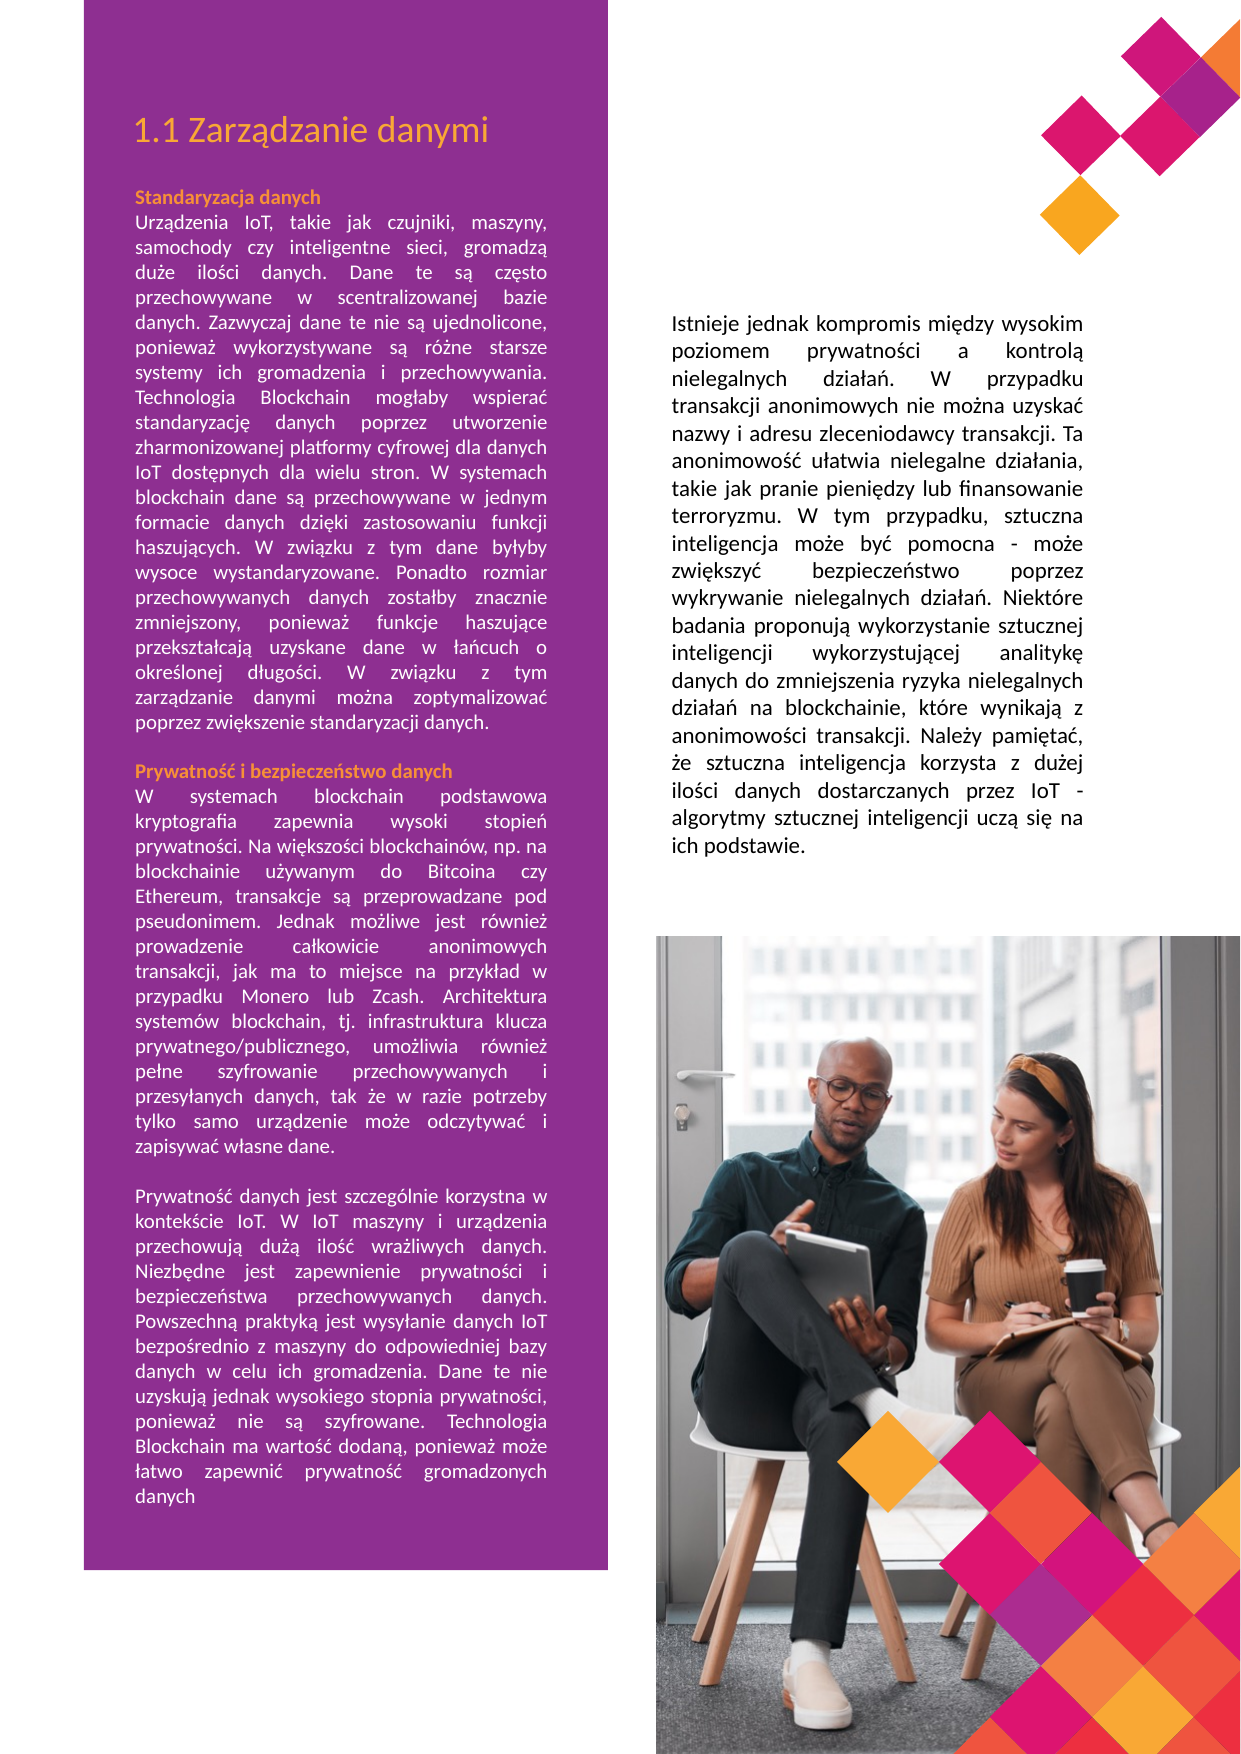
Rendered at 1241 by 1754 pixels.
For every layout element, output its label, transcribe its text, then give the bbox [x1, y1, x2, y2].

list Standaryzacja danych Urządzenia IoT, takie jak czujniki, maszyny, samochody czy inteligentne sieci, gromadzą duże ilości danych. Dane te są często przechowywane w scentralizowanej bazie danych. Zazwyczaj dane te nie są ujednolicone, ponieważ wykorzystywane są różne starsze systemy ich gromadzenia i przechowywania. Technologia Blockchain mogłaby wspierać standaryzację danych poprzez utworzenie zharmonizowanej platformy cyfrowej dla danych IoT dostępnych dla wielu stron. W systemach blockchain dane są przechowywane w jednym formacie danych dzięki zastosowaniu funkcji haszujących. W związku z tym dane byłyby wysoce wystandaryzowane. Ponadto rozmiar przechowywanych danych zostałby znacznie zmniejszony, ponieważ funkcje haszujące przekształcają uzyskane dane w łańcuch o określonej długości. W związku z tym zarządzanie danymi można zoptymalizować poprzez zwiększenie standaryzacji danych. Prywatność i bezpieczeństwo danych W systemach blockchain podstawowa kryptografia zapewnia wysoki stopień prywatności. Na większości blockchainów, np. na blockchainie używanym do Bitcoina czy Ethereum, transakcje są przeprowadzane pod pseudonimem. Jednak możliwe jest również prowadzenie całkowicie anonimowych transakcji, jak ma to miejsce na przykład w przypadku Monero lub Zcash. Architektura systemów blockchain, tj. infrastruktura klucza prywatnego/publicznego, umożliwia również pełne szyfrowanie przechowywanych i przesyłanych danych, tak że w razie potrzeby tylko samo urządzenie może odczytywać i zapisywać własne dane. Prywatność danych jest szczególnie korzystna w kontekście IoT. W IoT maszyny i urządzenia przechowują dużą ilość wrażliwych danych. Niezbędne jest zapewnienie prywatności i bezpieczeństwa przechowywanych danych. Powszechną praktyką jest wysyłanie danych IoT bezpośrednio z maszyny do odpowiedniej bazy danych w celu ich gromadzenia. Dane te nie uzyskują jednak wysokiego stopnia prywatności, ponieważ nie są szyfrowane. Technologia Blockchain ma wartość dodaną, ponieważ może łatwo zapewnić prywatność gromadzonych danych [120, 176, 563, 1441]
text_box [851, 1410, 1241, 1754]
list 1.1 Zarządzanie danymi [117, 97, 588, 242]
picture [656, 936, 1241, 1754]
text_box Istnieje jednak kompromis między wysokim poziomem prywatności a kontrolą nielegalnych działań. W przypadku transakcji anonimowych nie można uzyskać nazwy i adresu zleceniodawcy transakcji. Ta anonimowość ułatwia nielegalne działania, takie jak pranie pieniędzy lub finansowanie terroryzmu. W tym przypadku, sztuczna inteligencja może być pomocna - może zwiększyć bezpieczeństwo poprzez wykrywanie nielegalnych działań. Niektóre badania proponują wykorzystanie sztucznej inteligencji wykorzystującej analitykę danych do zmniejszenia ryzyka nielegalnych działań na blockchainie, które wynikają z anonimowości transakcji. Należy pamiętać, że sztuczna inteligencja korzysta z dużej ilości danych dostarczanych przez IoT - algorytmy sztucznej inteligencji uczą się na ich podstawie. [656, 301, 1099, 770]
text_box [1041, 28, 1241, 244]
